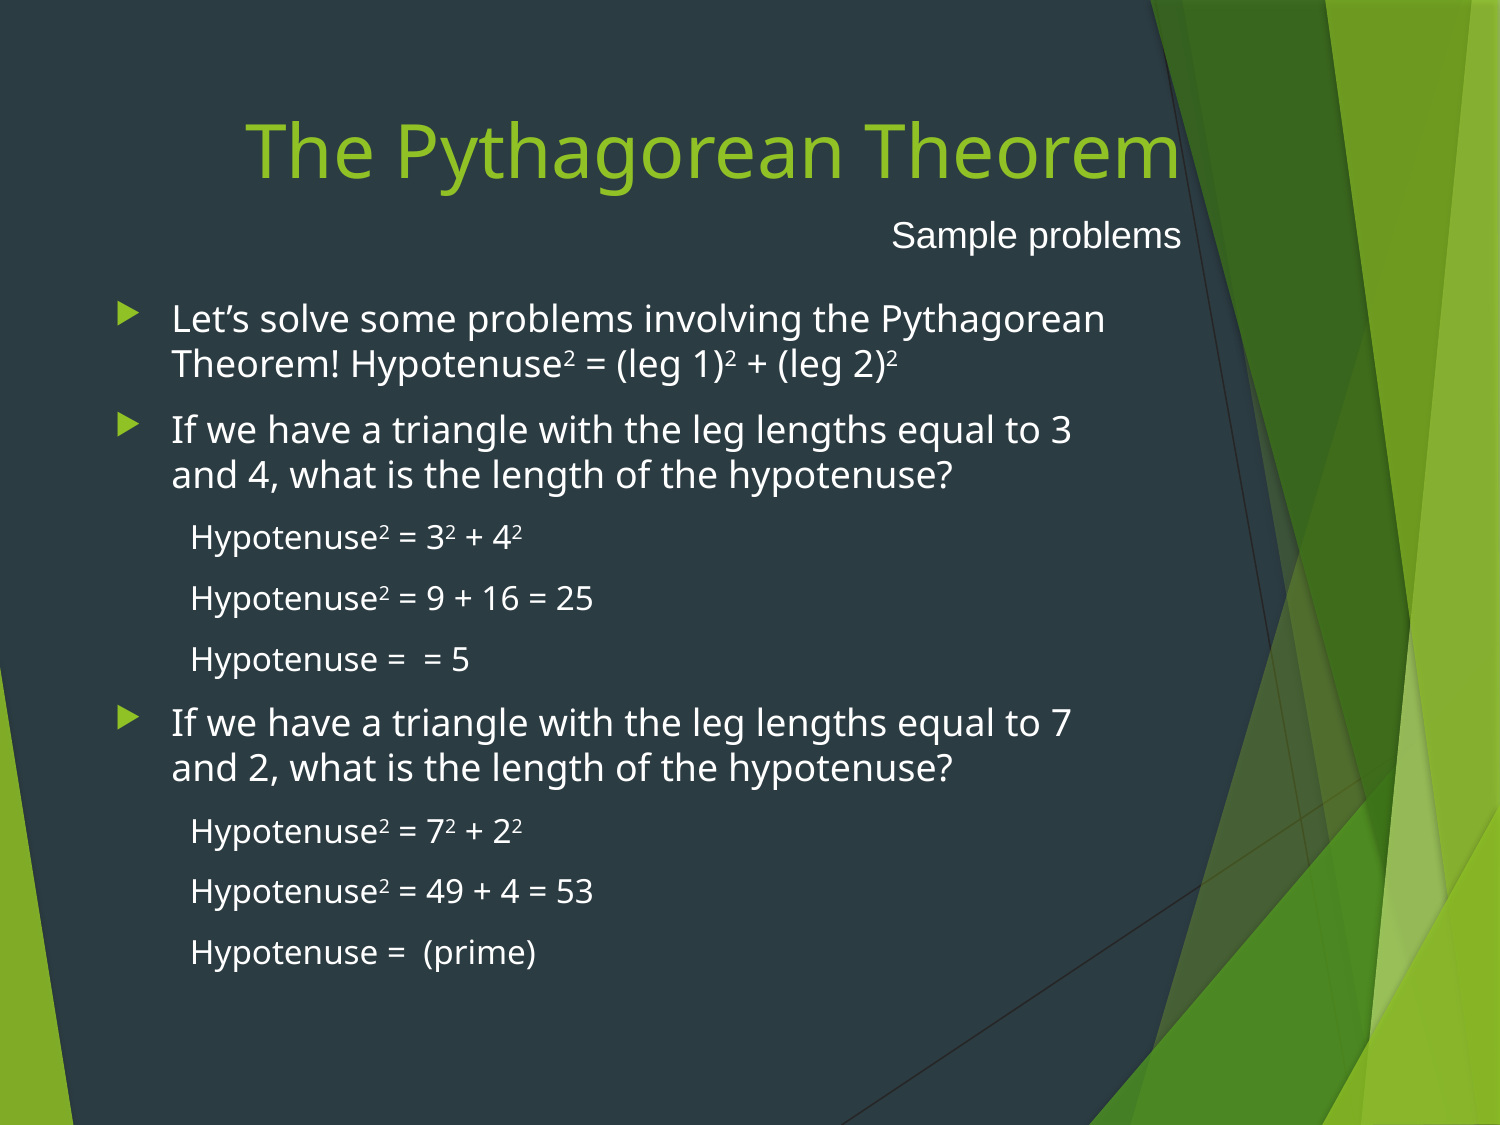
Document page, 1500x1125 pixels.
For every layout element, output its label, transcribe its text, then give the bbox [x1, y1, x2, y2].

title The Pythagorean Theorem [156, 95, 1198, 209]
text_box Sample problems [876, 203, 1198, 264]
